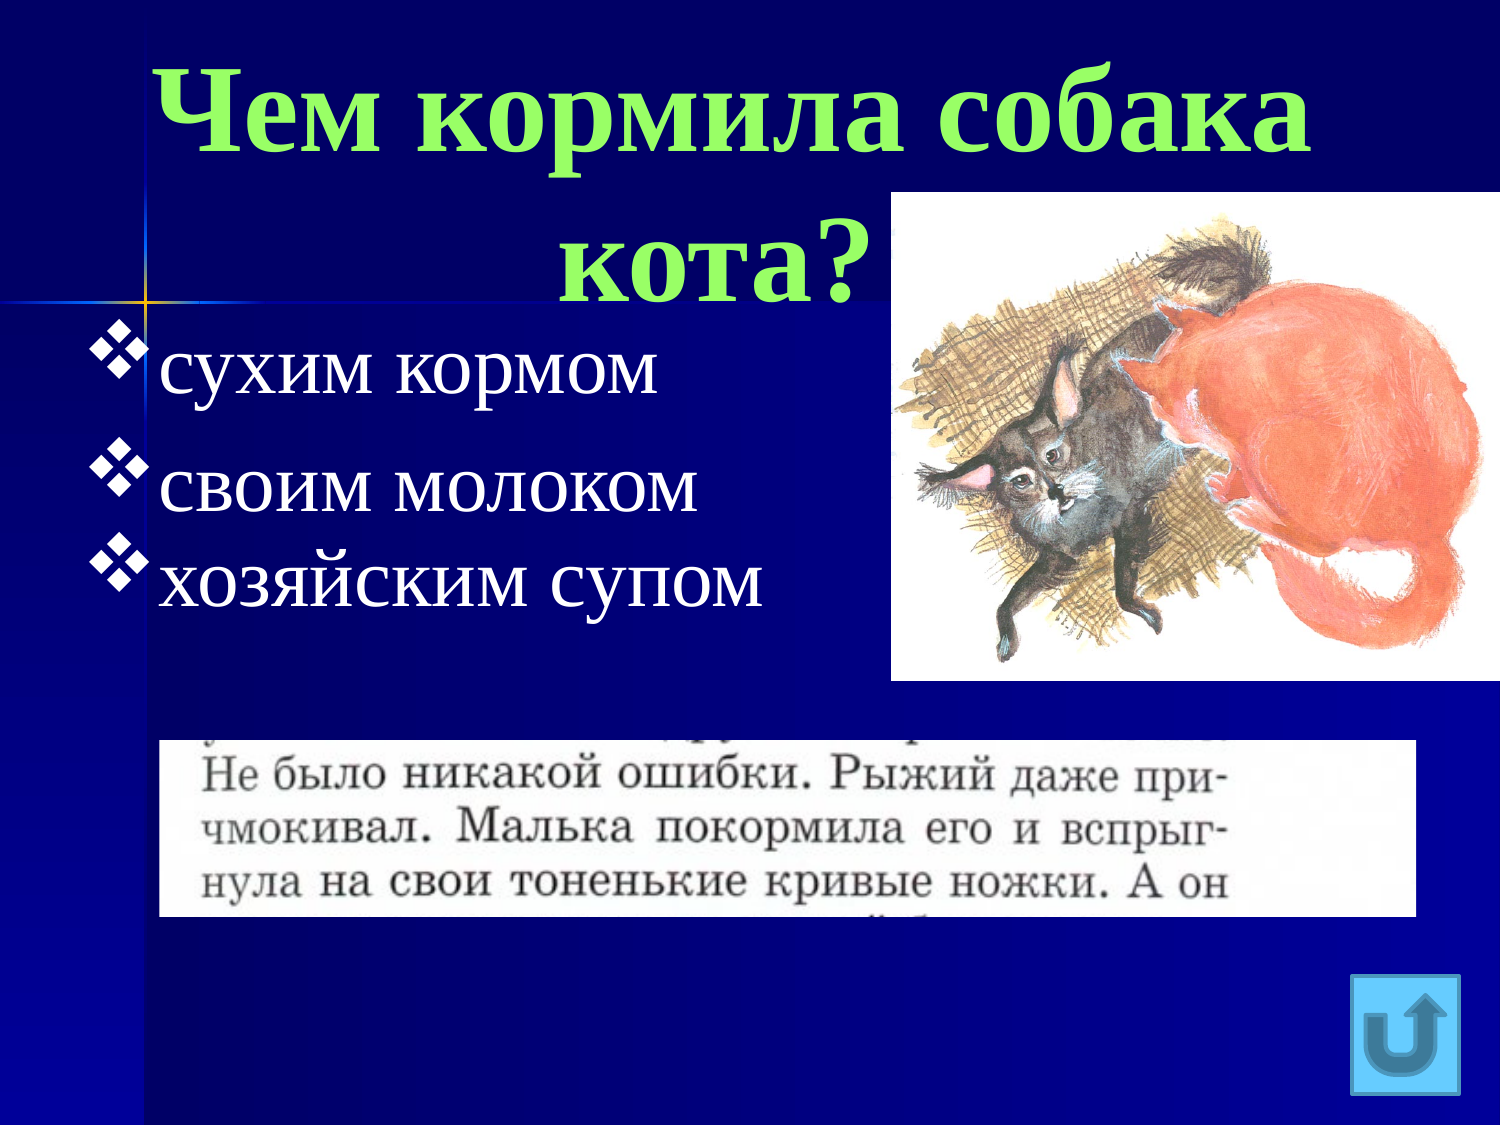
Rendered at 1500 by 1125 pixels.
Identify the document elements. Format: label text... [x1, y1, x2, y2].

text_box хозяйским супом [67, 515, 780, 630]
text_box [1350, 974, 1461, 1096]
text_box своим молоком [67, 420, 715, 515]
picture [891, 192, 1500, 681]
picture [159, 739, 1417, 918]
text_box сухим кормом [67, 302, 696, 418]
text_box Чем кормила собака кота? [64, 19, 1400, 334]
